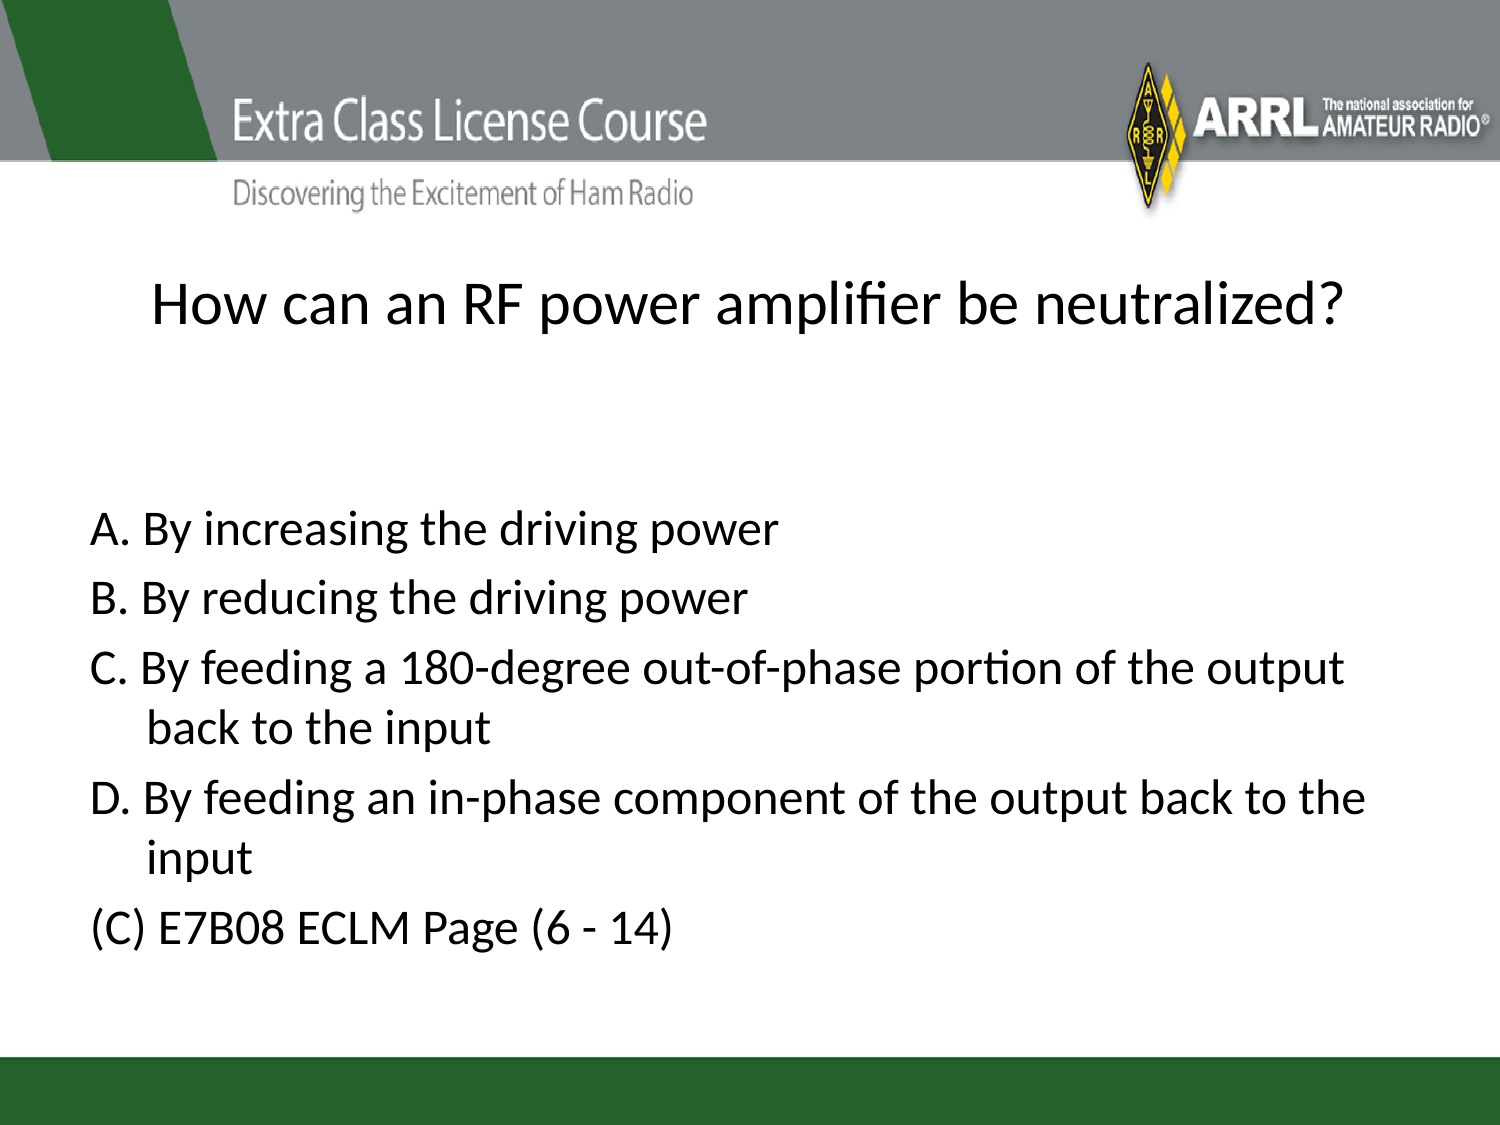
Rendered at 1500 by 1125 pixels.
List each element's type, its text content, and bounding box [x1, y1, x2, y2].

picture [0, 0, 1500, 1125]
title How can an RF power amplifier be neutralized? [75, 254, 1425, 435]
list A. By increasing the driving power B. By reducing the driving power C. By feeding a 180-degree out-of-phase portion of the output back to the input D. By feeding an in-phase component of the output back to the input (C) E7B08 ECLM Page (6 - 14) [75, 487, 1425, 1005]
